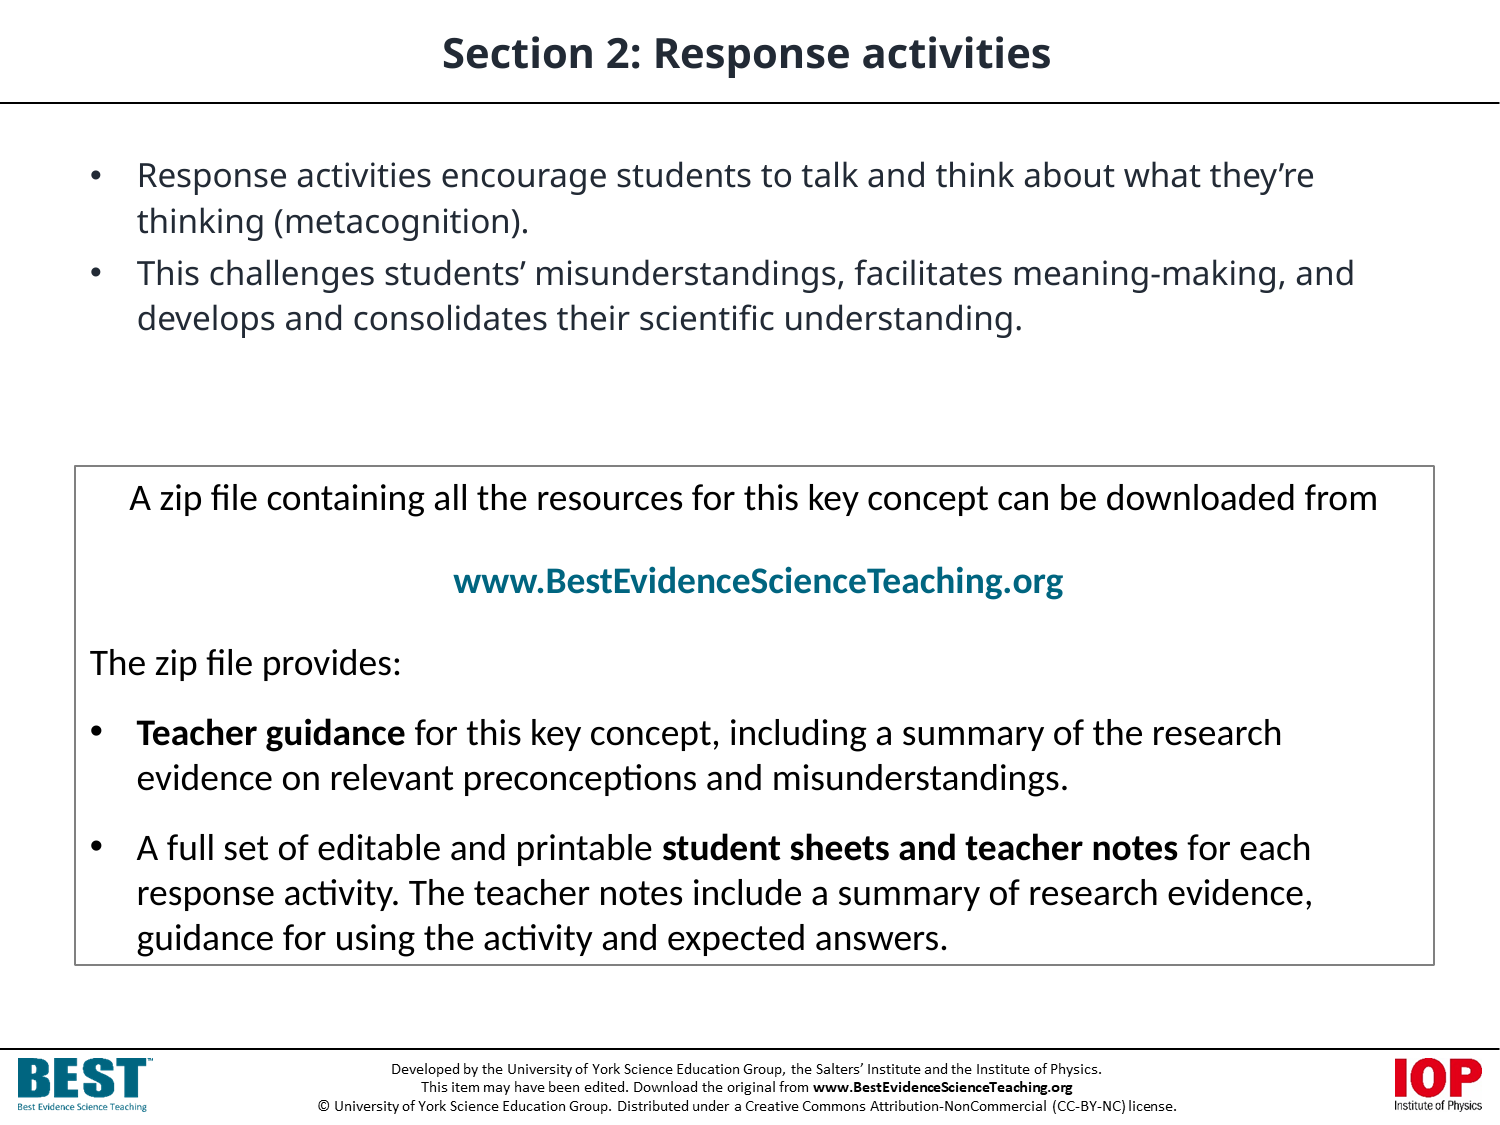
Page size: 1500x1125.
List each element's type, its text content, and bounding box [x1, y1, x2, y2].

text_box Section 2: Response activities [23, 4, 1471, 99]
picture [0, 102, 1500, 1125]
